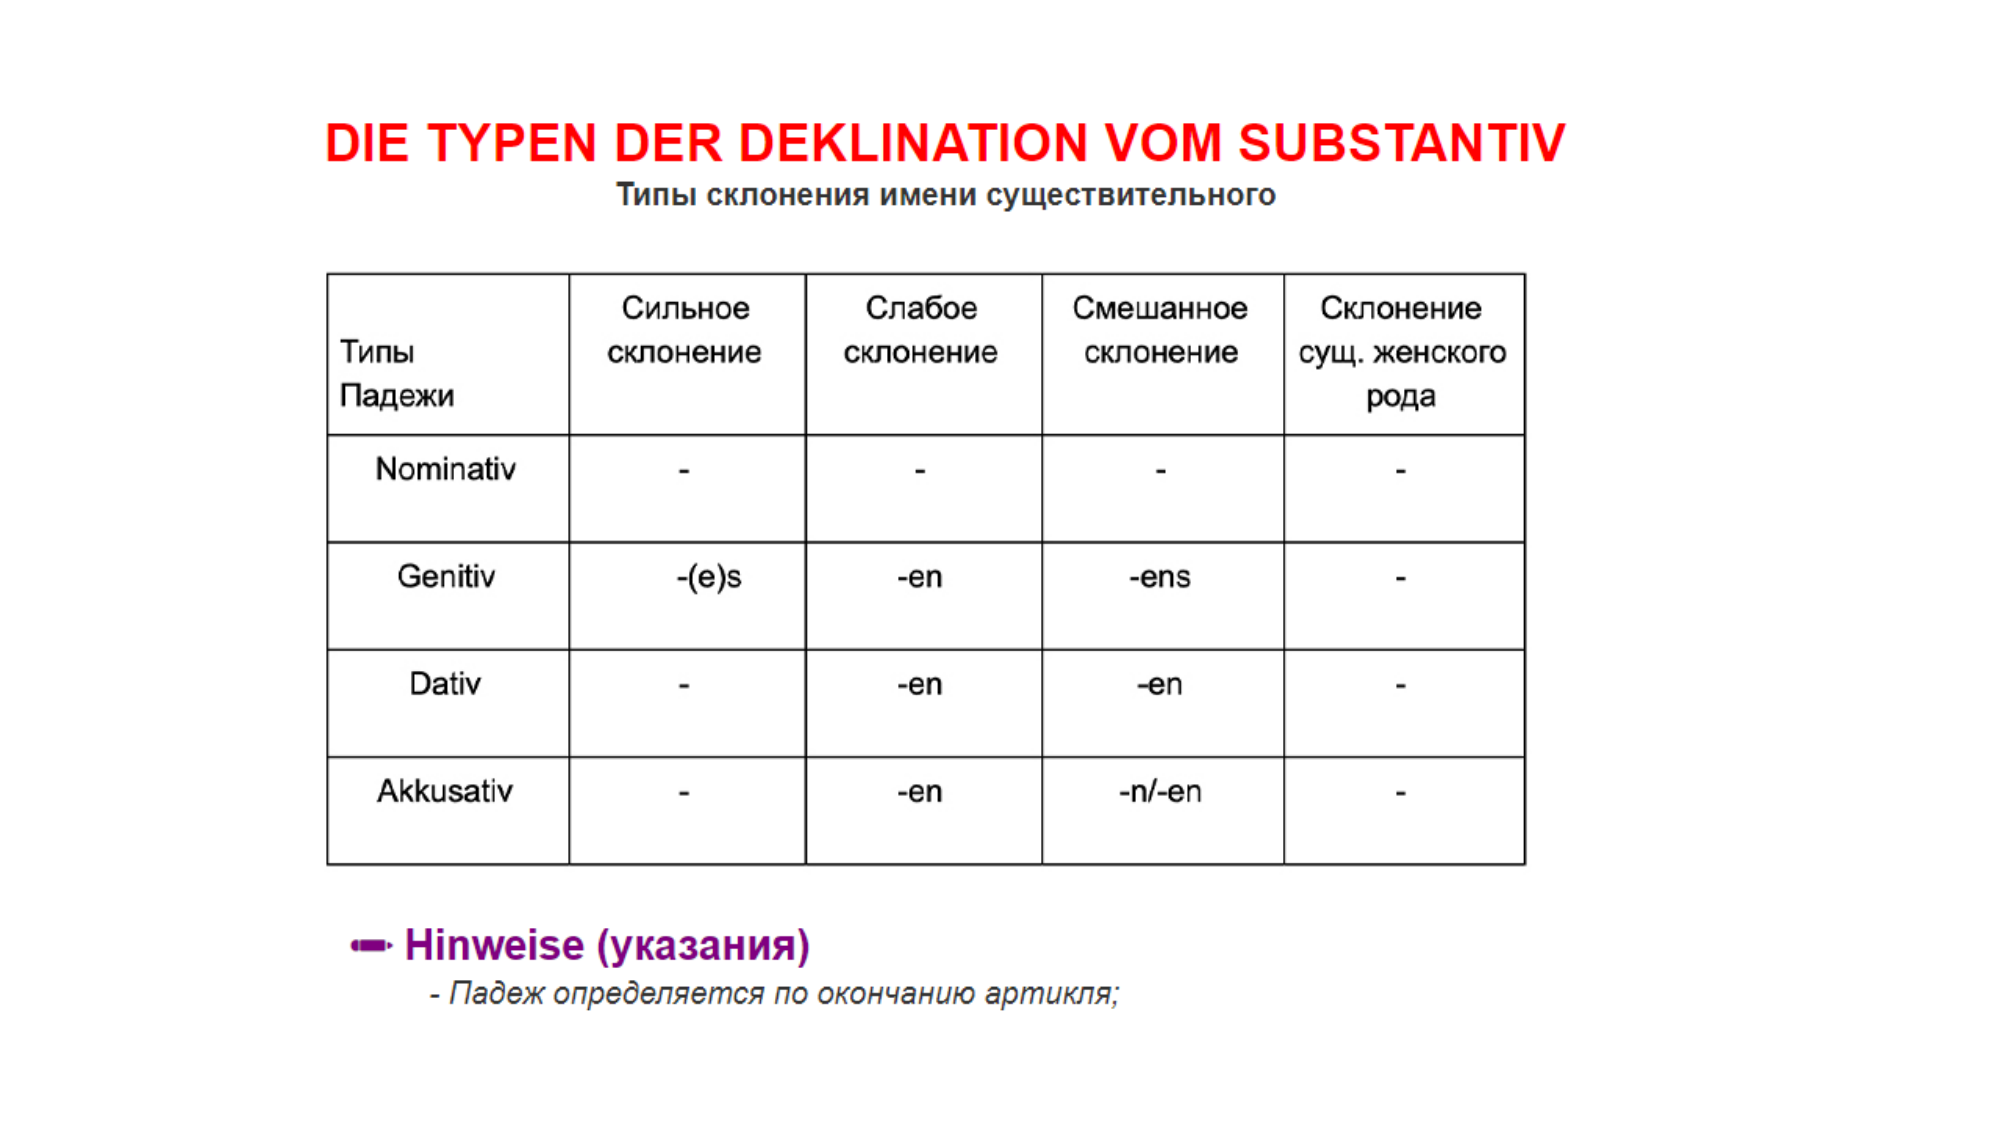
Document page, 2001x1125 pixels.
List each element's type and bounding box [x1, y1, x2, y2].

picture [287, 89, 1826, 1050]
